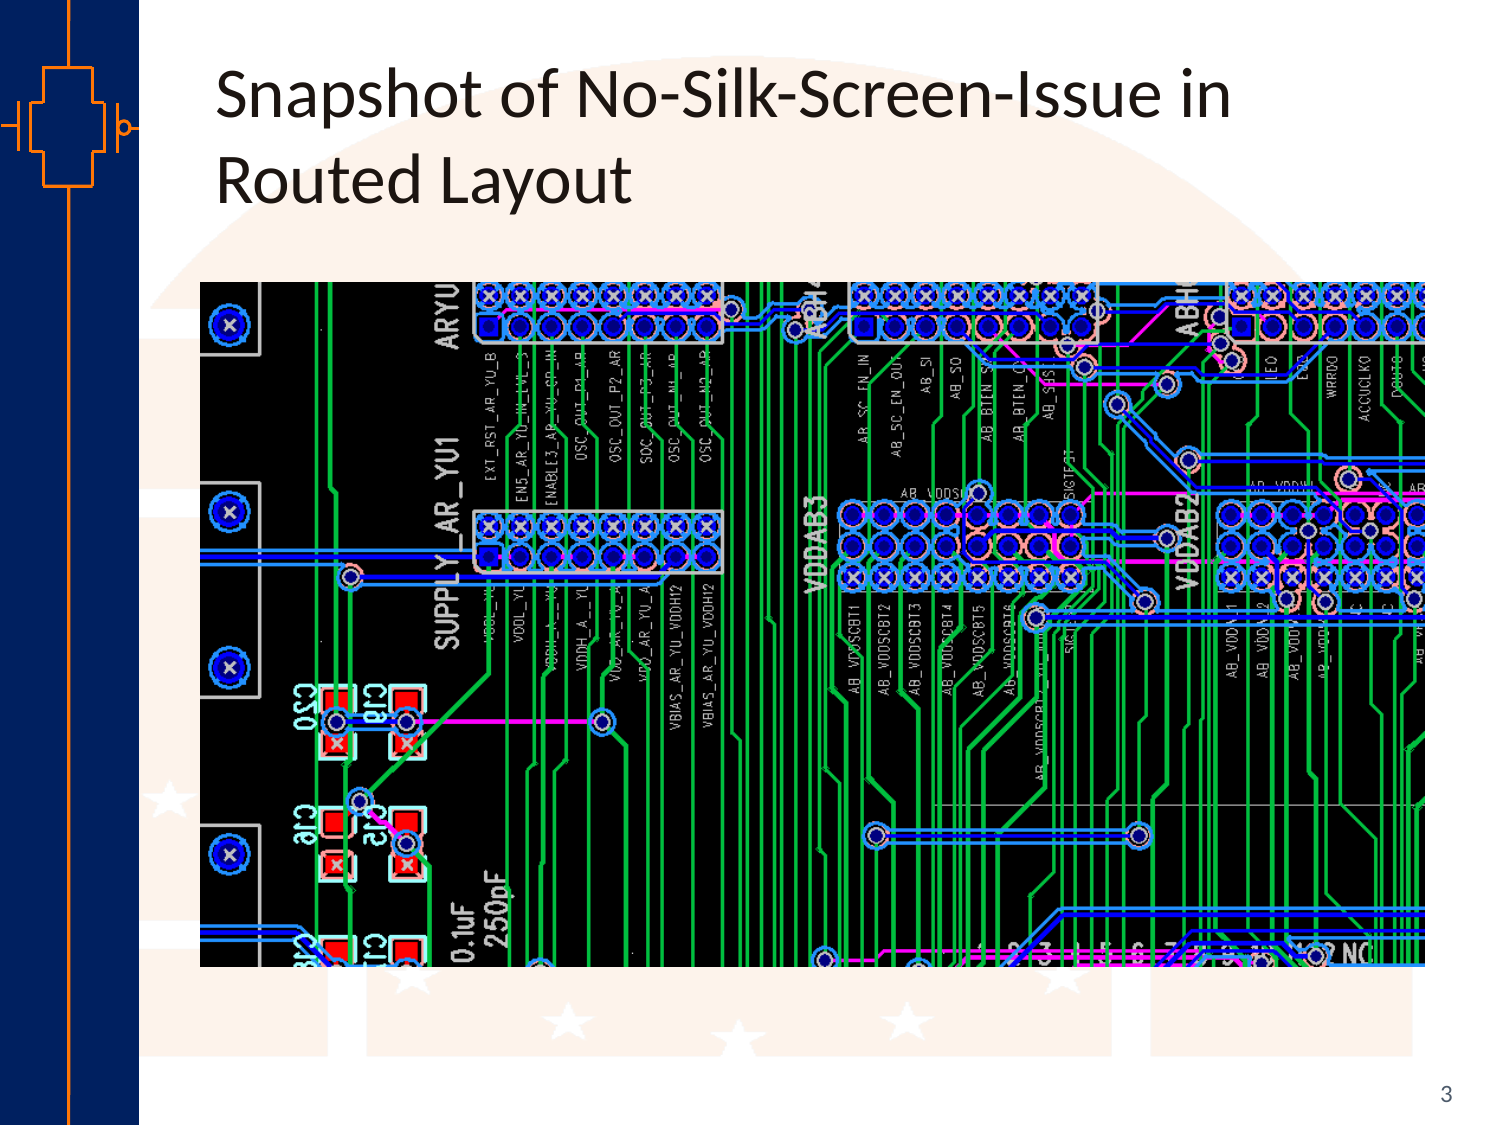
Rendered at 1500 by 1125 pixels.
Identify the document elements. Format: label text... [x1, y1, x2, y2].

title Snapshot of No-Silk-Screen-Issue in Routed Layout [200, 37, 1388, 225]
slide_number 3 [1425, 1062, 1488, 1123]
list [199, 282, 1426, 968]
